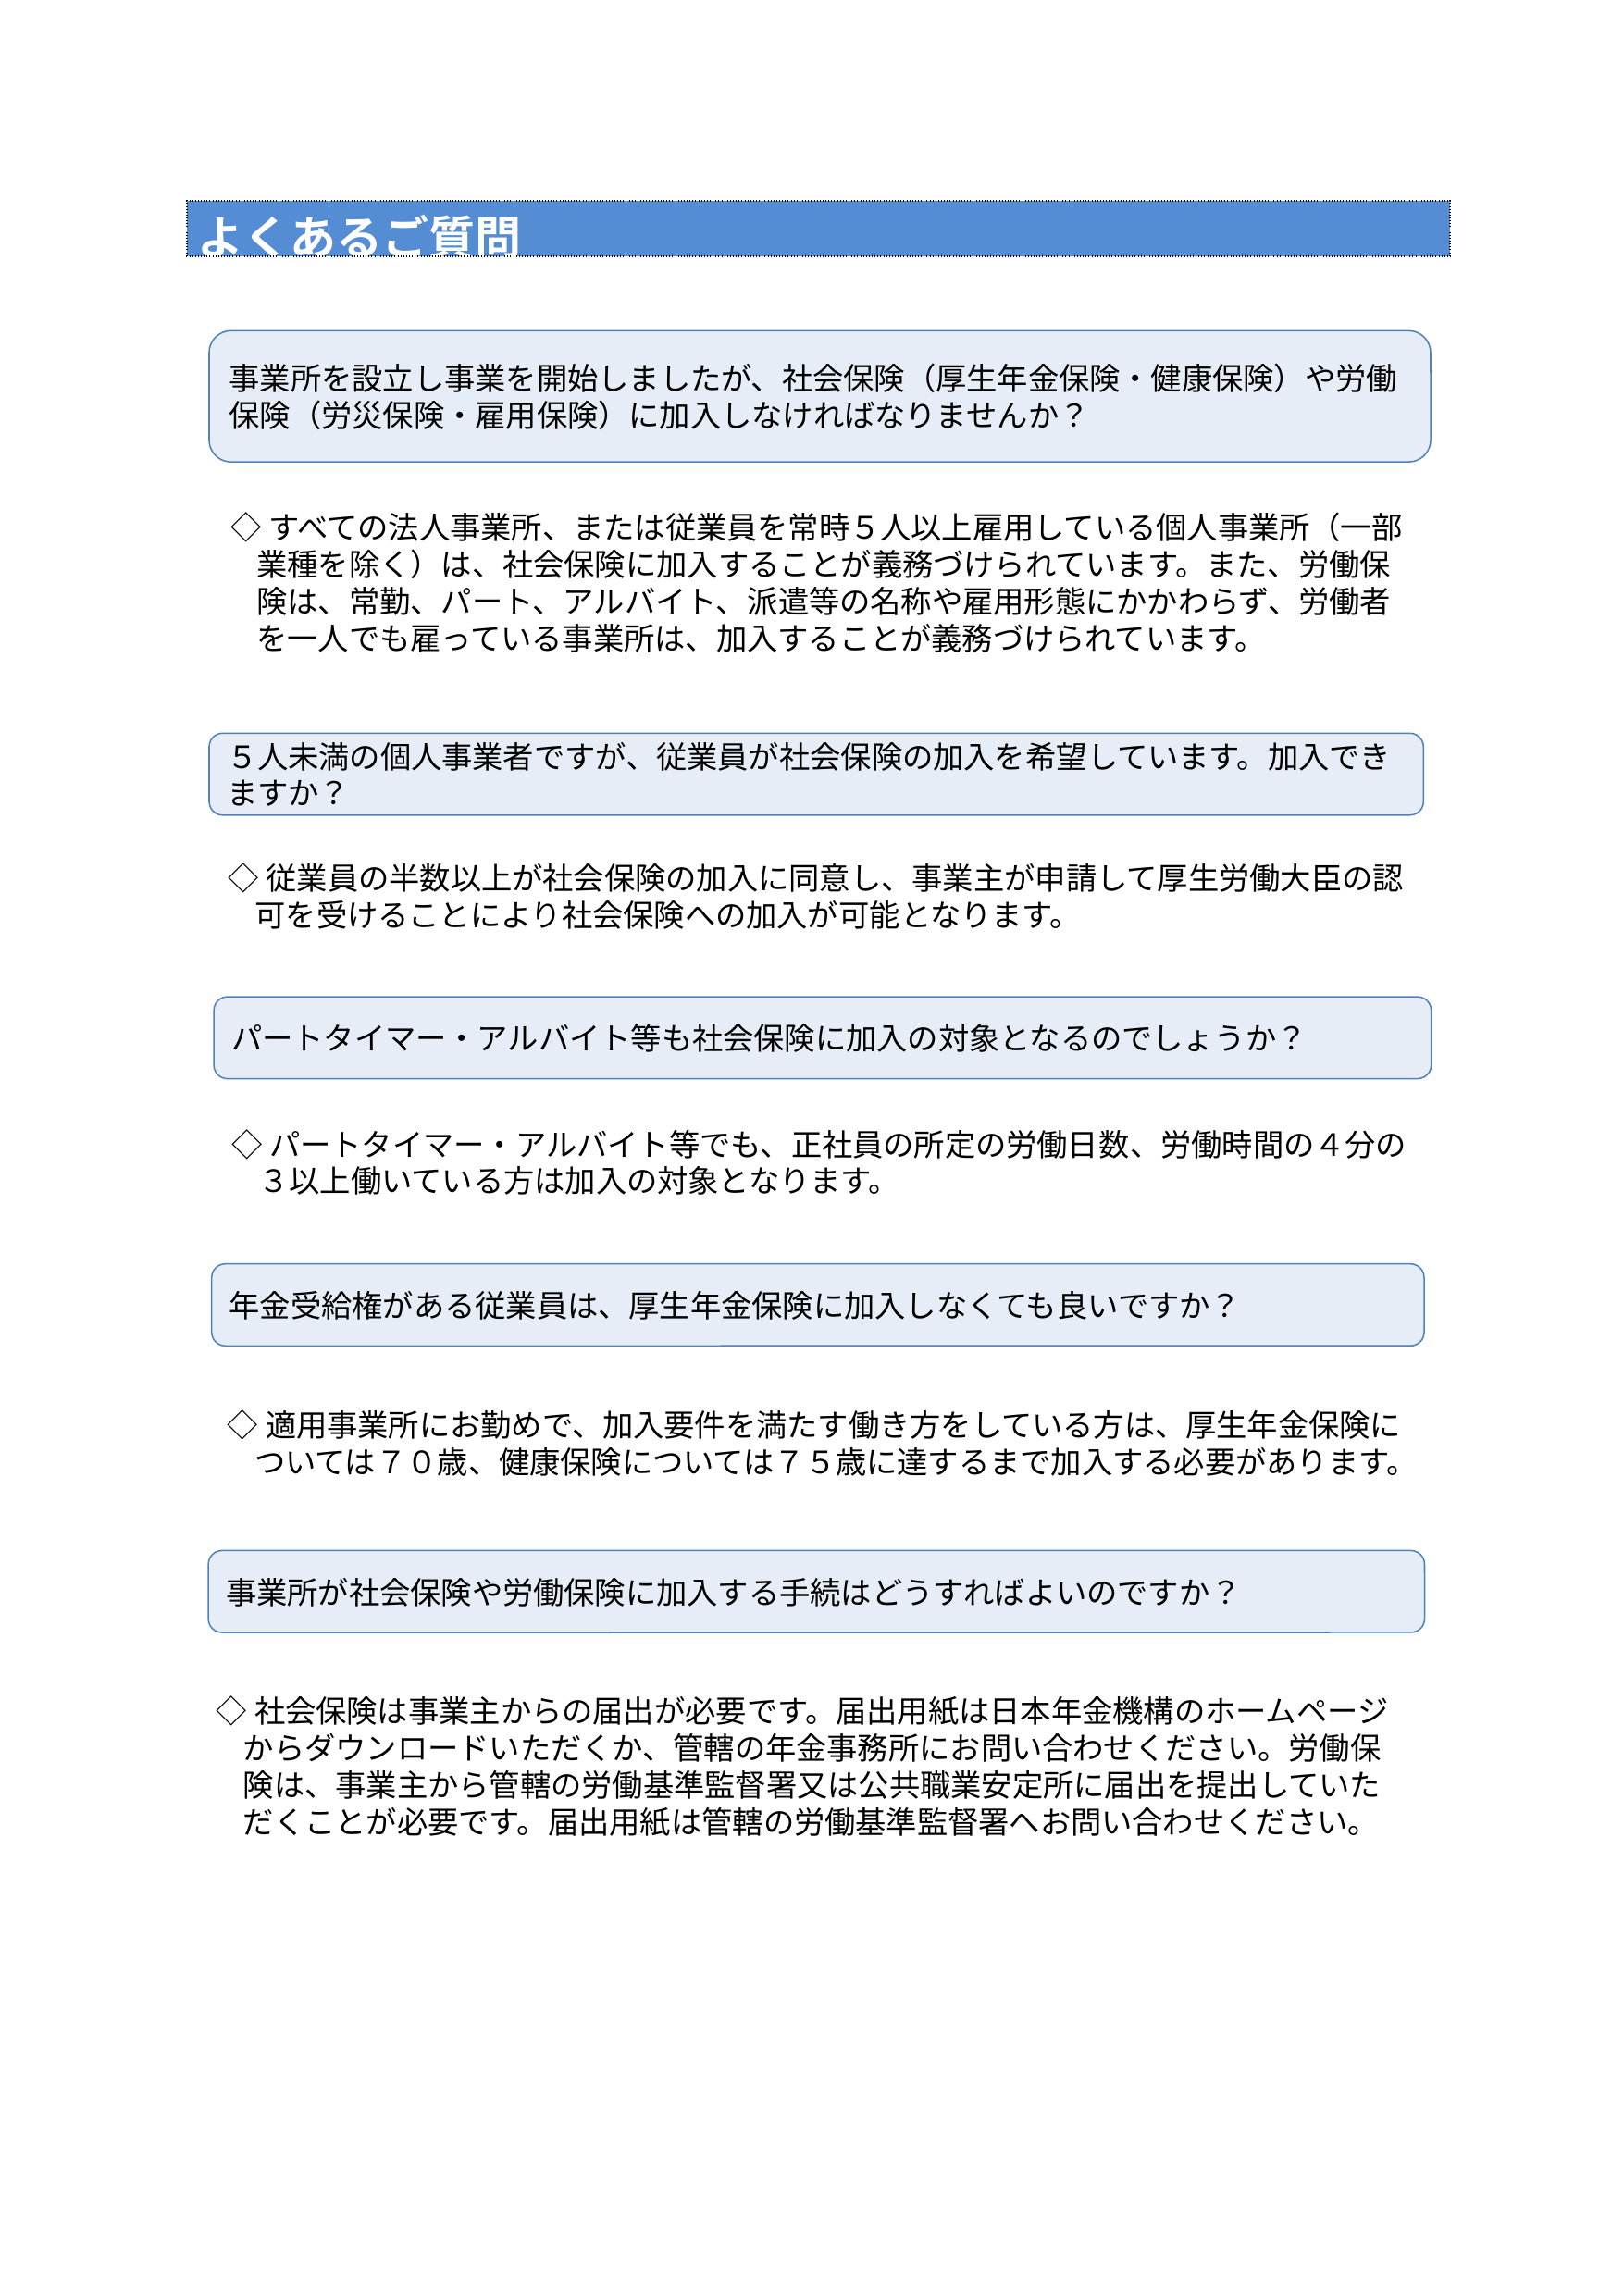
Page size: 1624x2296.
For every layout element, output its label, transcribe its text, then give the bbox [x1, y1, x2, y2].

table_header よくあるご質問 [187, 201, 1450, 256]
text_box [211, 1263, 1430, 1488]
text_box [202, 330, 1432, 665]
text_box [213, 996, 1432, 1208]
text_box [202, 1550, 1425, 1849]
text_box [208, 733, 1432, 941]
